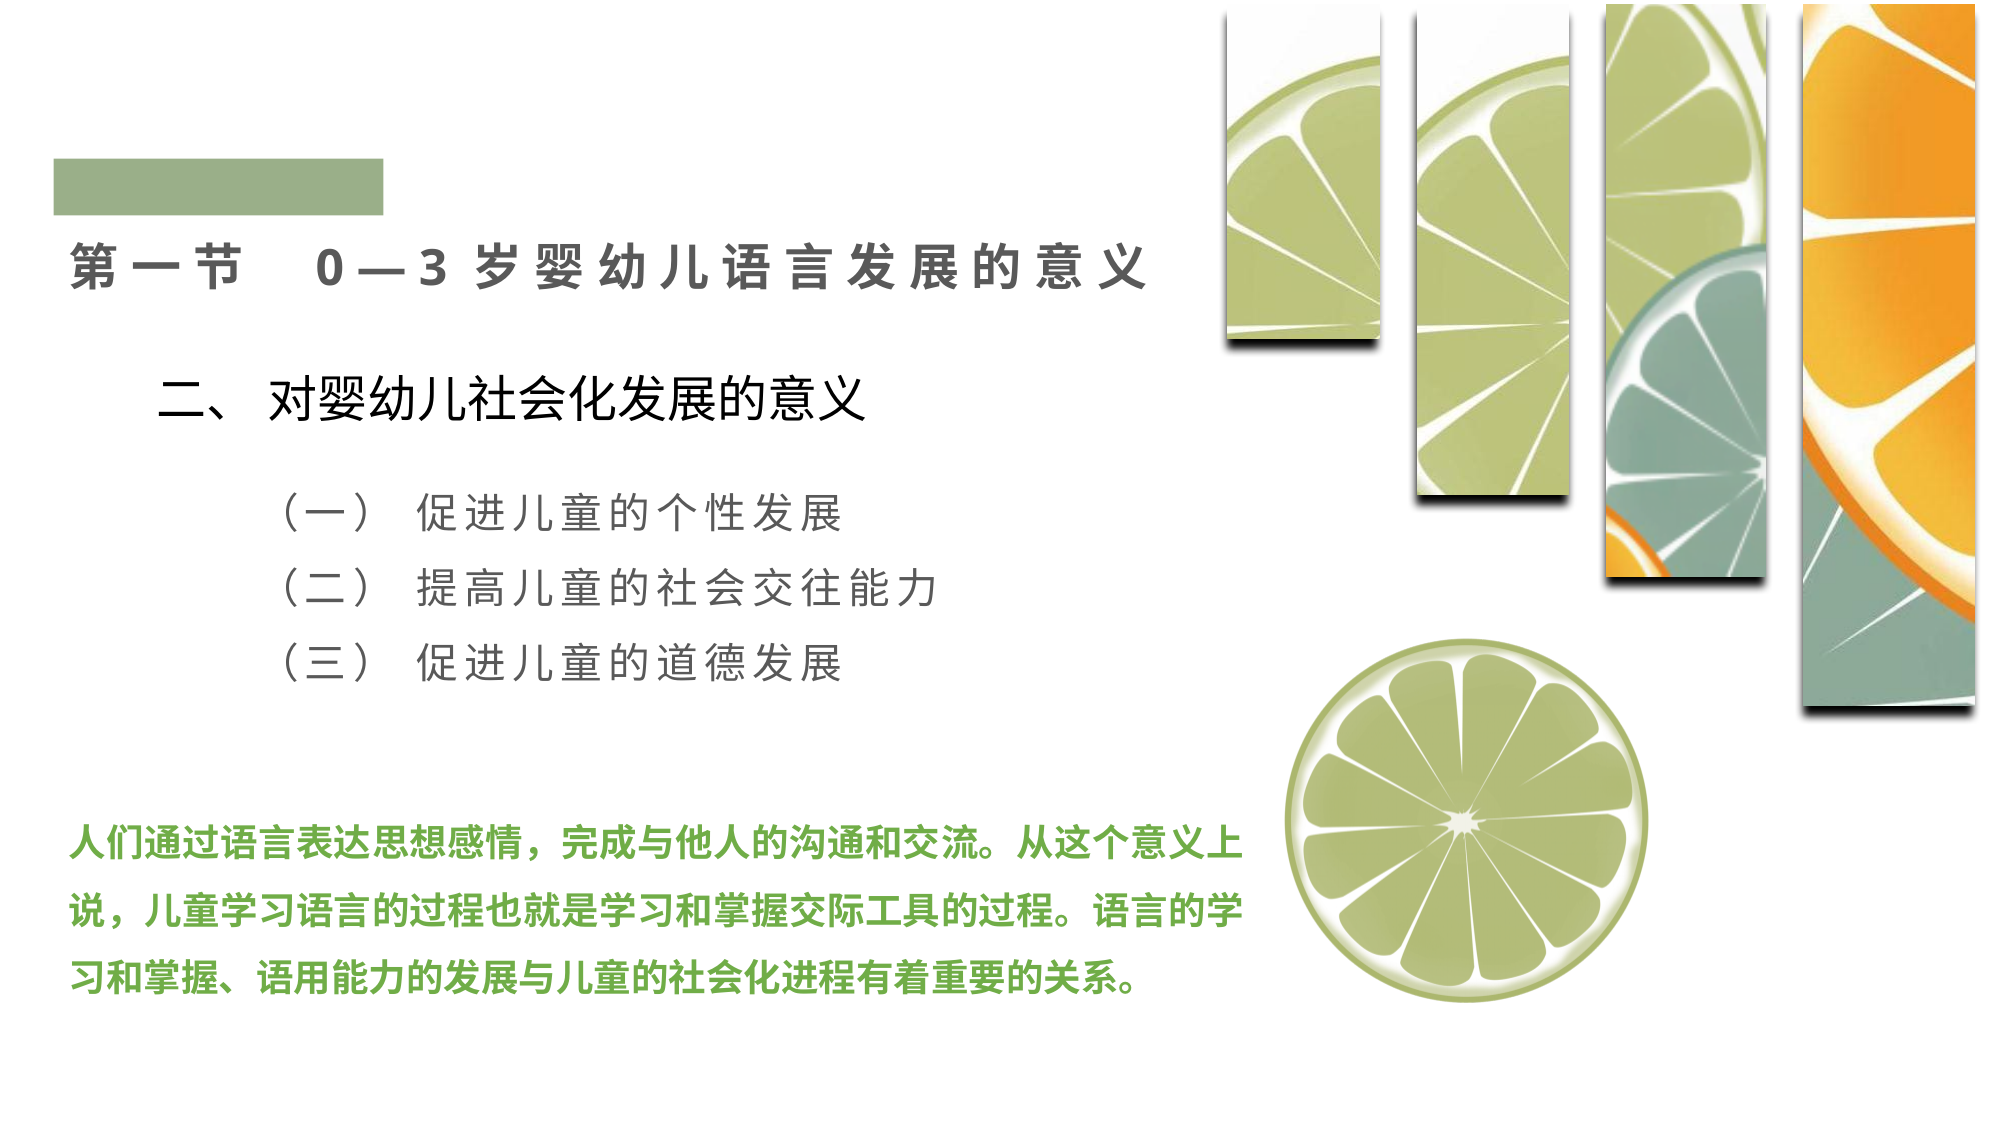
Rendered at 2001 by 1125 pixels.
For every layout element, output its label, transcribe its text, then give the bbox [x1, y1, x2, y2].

text_box （一） 促进儿童的个性发展 （二） 提高儿童的社会交往能力 （三） 促进儿童的道德发展 [242, 454, 1114, 695]
text_box 第一节 0—3岁婴幼儿语言发展的意义 [53, 227, 1227, 303]
picture [1227, 3, 1380, 339]
picture [1803, 4, 1975, 706]
text_box 人们通过语言表达思想感情，完成与他人的沟通和交流。从这个意义上说，儿童学习语言的过程也就是学习和掌握交际工具的过程。语言的学习和掌握、语用能力的发展与儿童的社会化进程有着重要的关系。 [53, 789, 1259, 1007]
picture [1259, 593, 1658, 1038]
picture [1417, 3, 1569, 495]
text_box [53, 158, 384, 216]
picture [1606, 4, 1766, 577]
text_box 二、 对婴幼儿社会化发展的意义 [141, 360, 883, 436]
